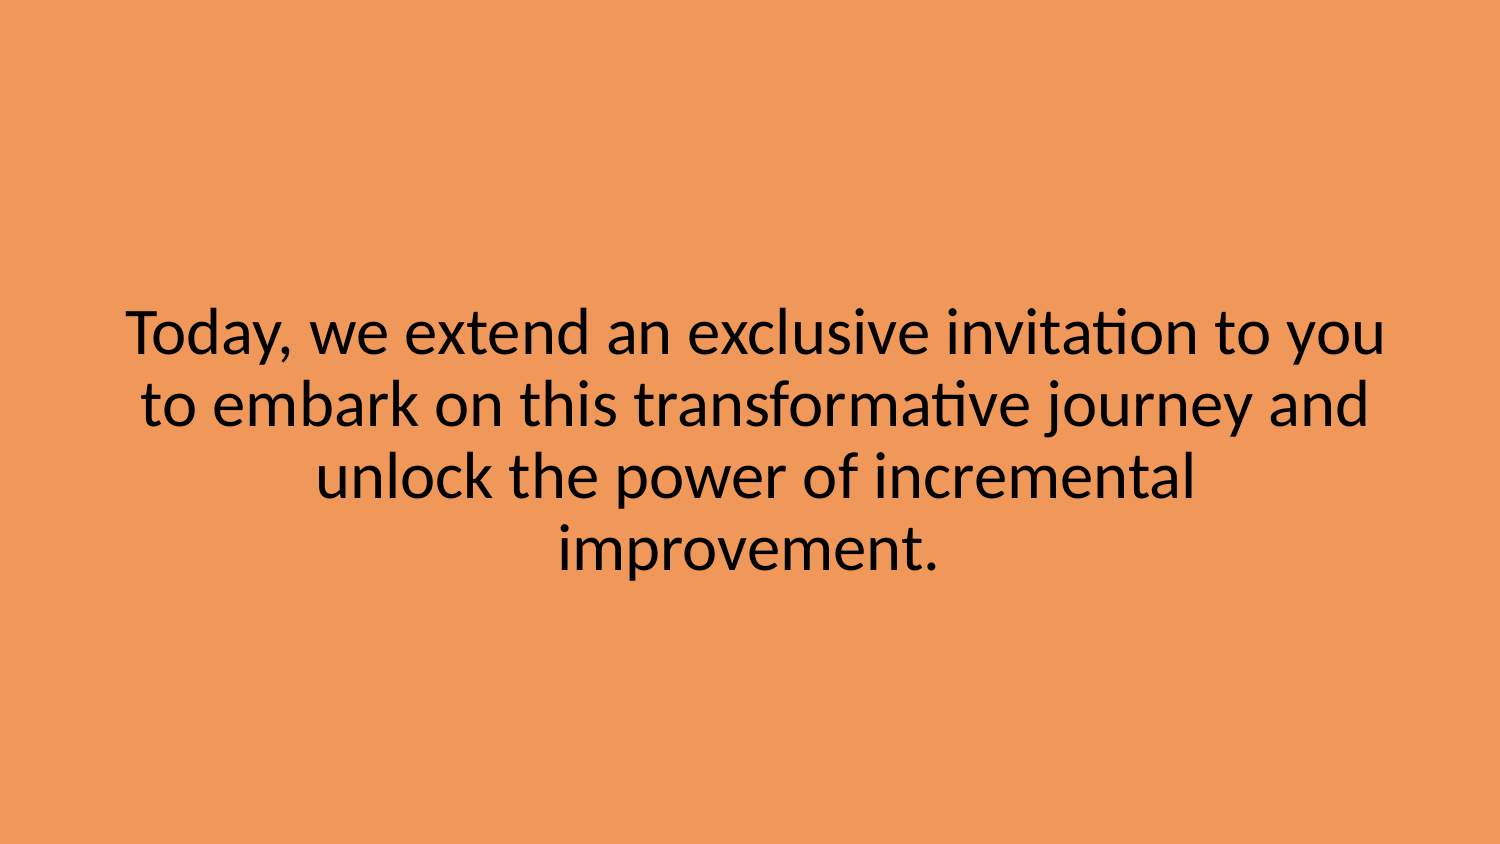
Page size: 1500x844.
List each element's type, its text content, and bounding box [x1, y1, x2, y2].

list Today, we extend an exclusive invitation to you to embark on this transformative journey and unlock the power of incremental improvement. [104, 289, 1408, 431]
